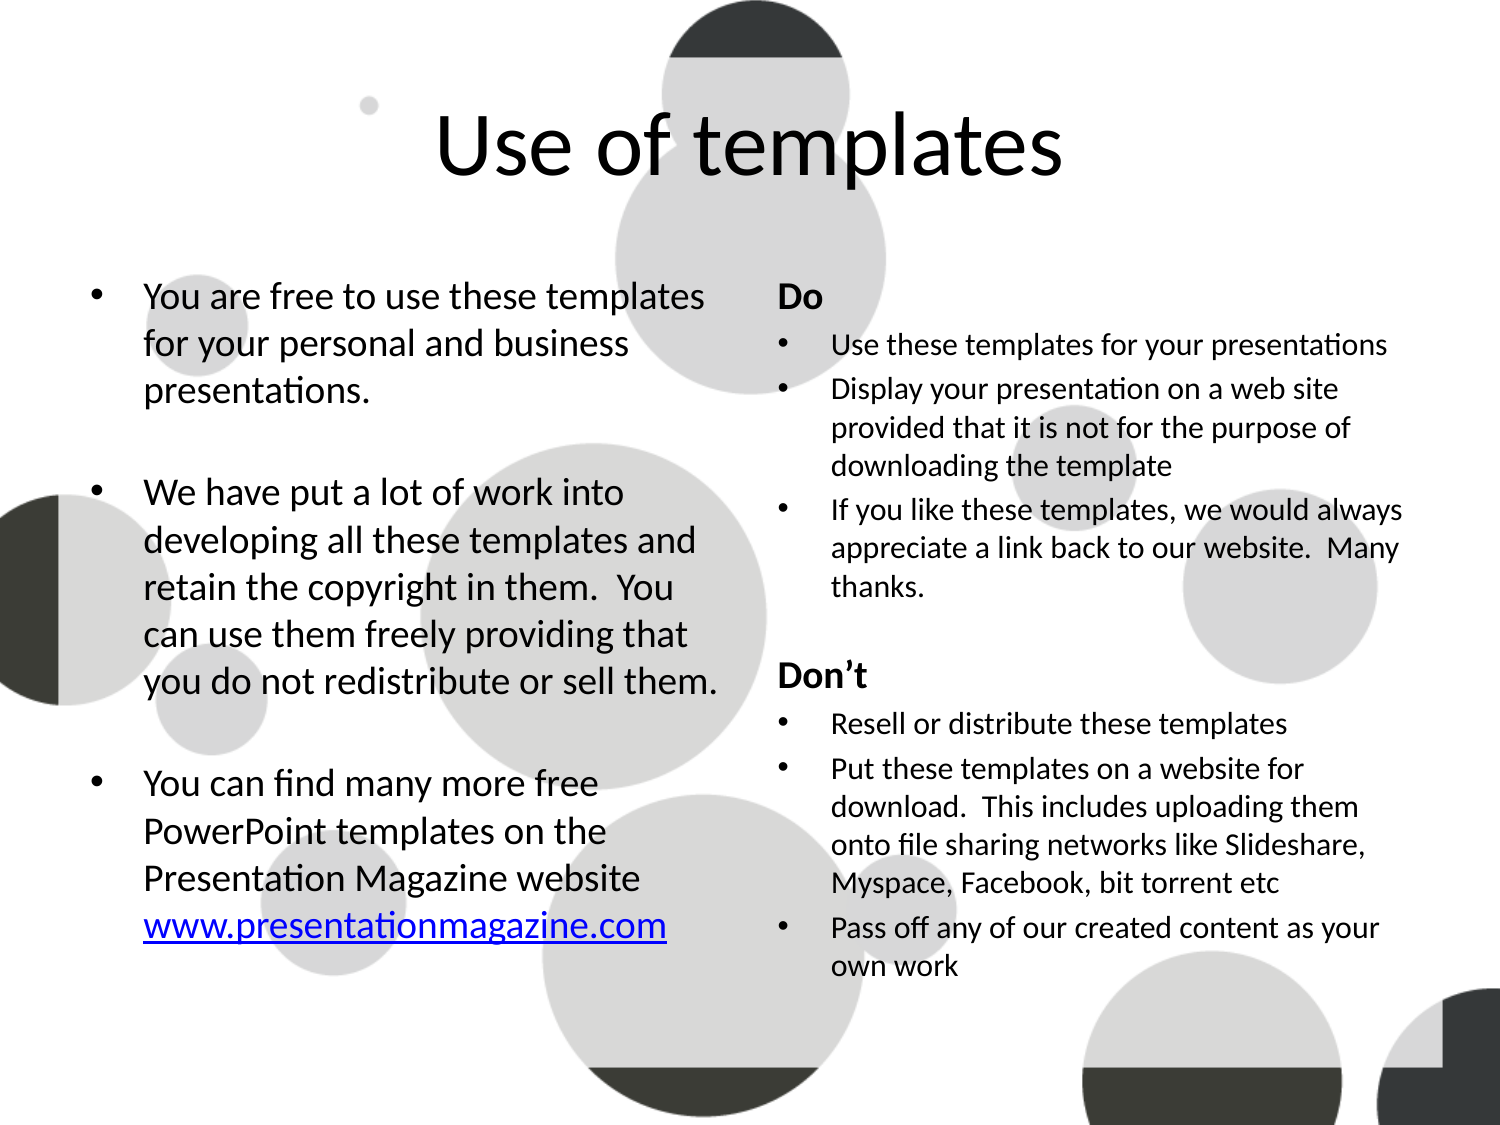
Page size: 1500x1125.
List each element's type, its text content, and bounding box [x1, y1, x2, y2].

picture [0, 0, 1500, 1125]
list You are free to use these templates for your personal and business presentations. We have put a lot of work into developing all these templates and retain the copyright in them. You can use them freely providing that you do not redistribute or sell them. You can find many more free PowerPoint templates on the Presentation Magazine website www.presentationmagazine.com [75, 262, 738, 1005]
list Do Use these templates for your presentations Display your presentation on a web site provided that it is not for the purpose of downloading the template If you like these templates, we would always appreciate a link back to our website. Many thanks. Don’t Resell or distribute these templates Put these templates on a website for download. This includes uploading them onto file sharing networks like Slideshare, Myspace, Facebook, bit torrent etc Pass off any of our created content as your own work [762, 262, 1425, 1005]
title Use of templates [75, 45, 1425, 233]
